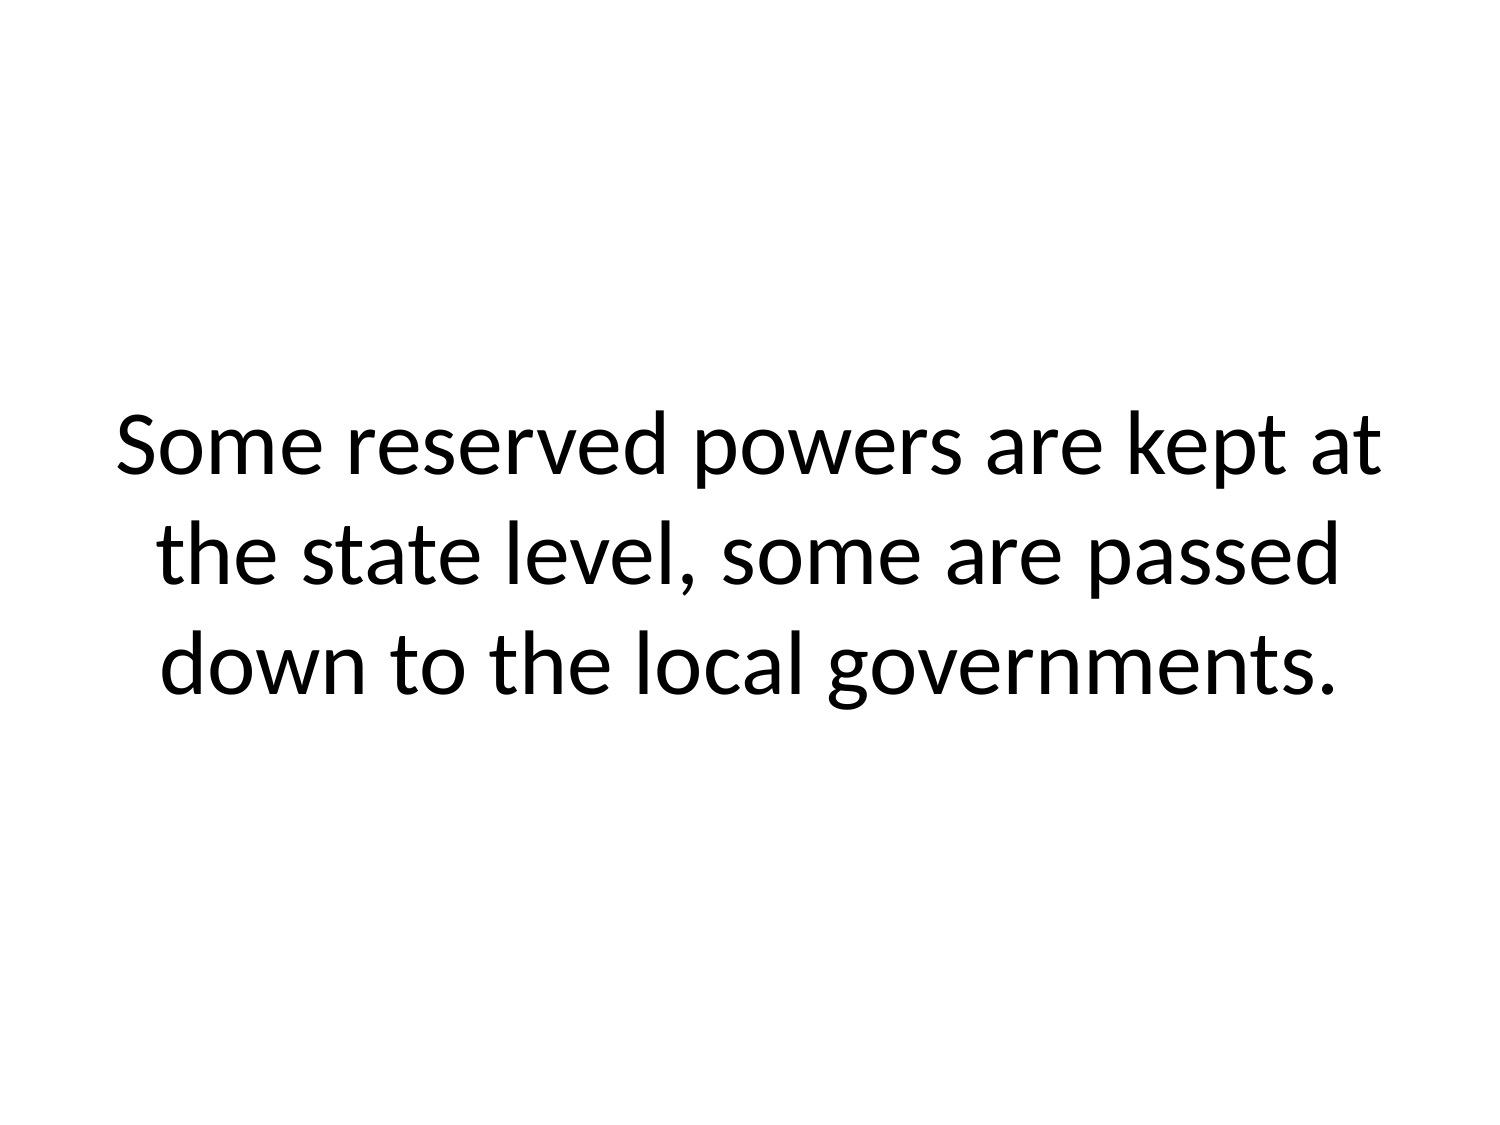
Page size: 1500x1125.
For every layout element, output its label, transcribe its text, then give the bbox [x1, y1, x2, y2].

title Some reserved powers are kept at the state level, some are passed down to the local governments. [74, 44, 1426, 1051]
